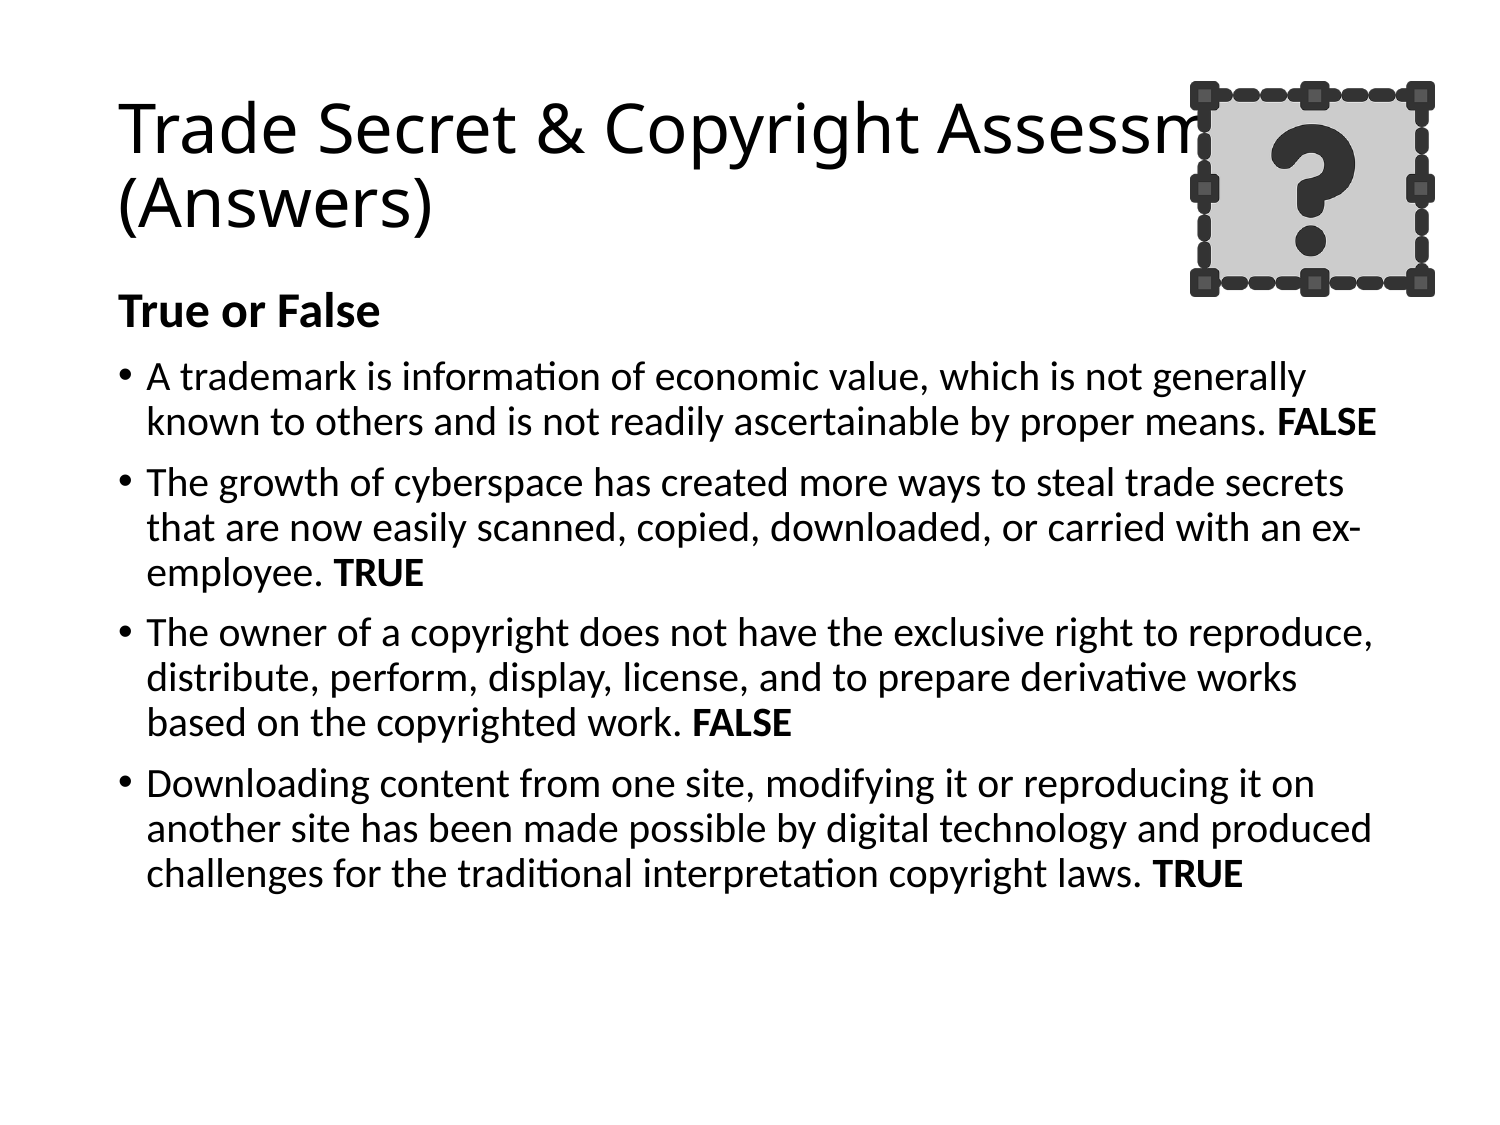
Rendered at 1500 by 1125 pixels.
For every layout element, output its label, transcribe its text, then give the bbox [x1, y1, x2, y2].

title Trade Secret & Copyright Assessment (Answers) [102, 59, 1398, 277]
picture [1189, 81, 1435, 297]
list True or False A trademark is information of economic value, which is not generally known to others and is not readily ascertainable by proper means. FALSE The growth of cyberspace has created more ways to steal trade secrets that are now easily scanned, copied, downloaded, or carried with an ex-employee. TRUE The owner of a copyright does not have the exclusive right to reproduce, distribute, perform, display, license, and to prepare derivative works based on the copyrighted work. FALSE Downloading content from one site, modifying it or reproducing it on another site has been made possible by digital technology and produced challenges for the traditional interpretation copyright laws. TRUE [102, 277, 1398, 1014]
